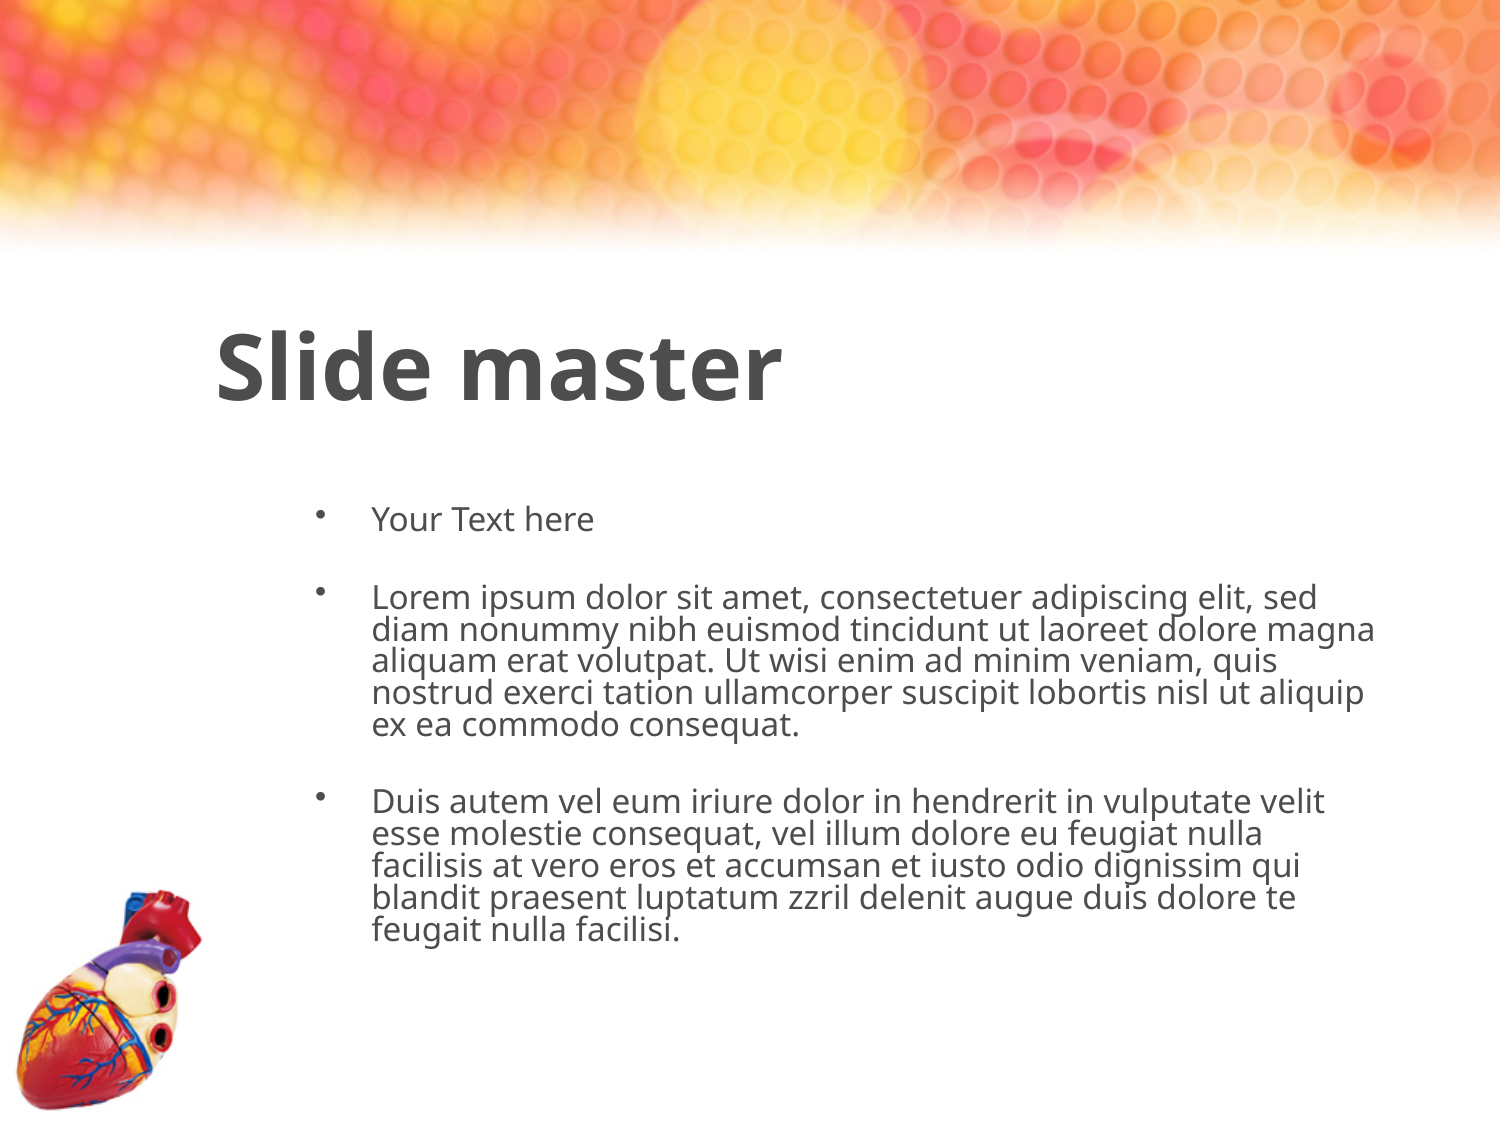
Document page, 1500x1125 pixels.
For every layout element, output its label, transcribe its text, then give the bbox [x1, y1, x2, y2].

picture [0, 0, 1500, 1125]
list Your Text here Lorem ipsum dolor sit amet, consectetuer adipiscing elit, sed diam nonummy nibh euismod tincidunt ut laoreet dolore magna aliquam erat volutpat. Ut wisi enim ad minim veniam, quis nostrud exerci tation ullamcorper suscipit lobortis nisl ut aliquip ex ea commodo consequat. Duis autem vel eum iriure dolor in hendrerit in vulputate velit esse molestie consequat, vel illum dolore eu feugiat nulla facilisis at vero eros et accumsan et iusto odio dignissim qui blandit praesent luptatum zzril delenit augue duis dolore te feugait nulla facilisi. [299, 498, 1401, 1038]
title Slide master [199, 298, 1363, 430]
